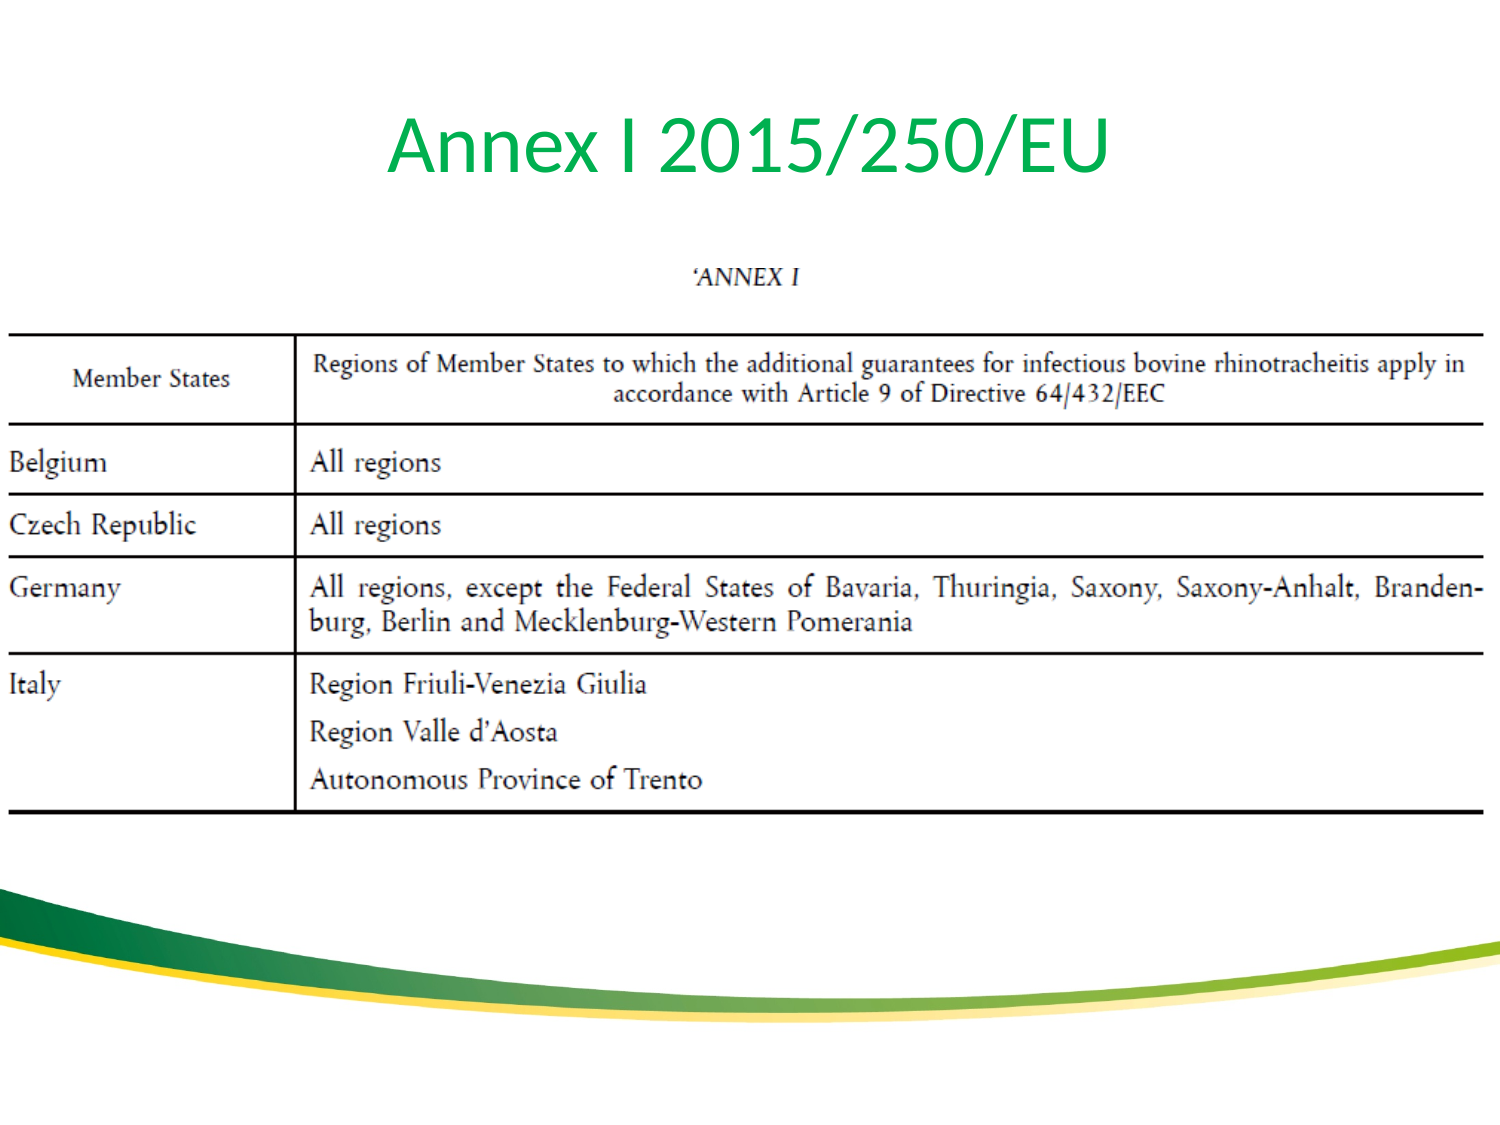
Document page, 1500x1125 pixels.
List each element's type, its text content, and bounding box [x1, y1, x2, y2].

picture [0, 835, 1500, 1125]
title Annex I 2015/250/EU [75, 45, 1425, 233]
picture [0, 268, 1500, 828]
